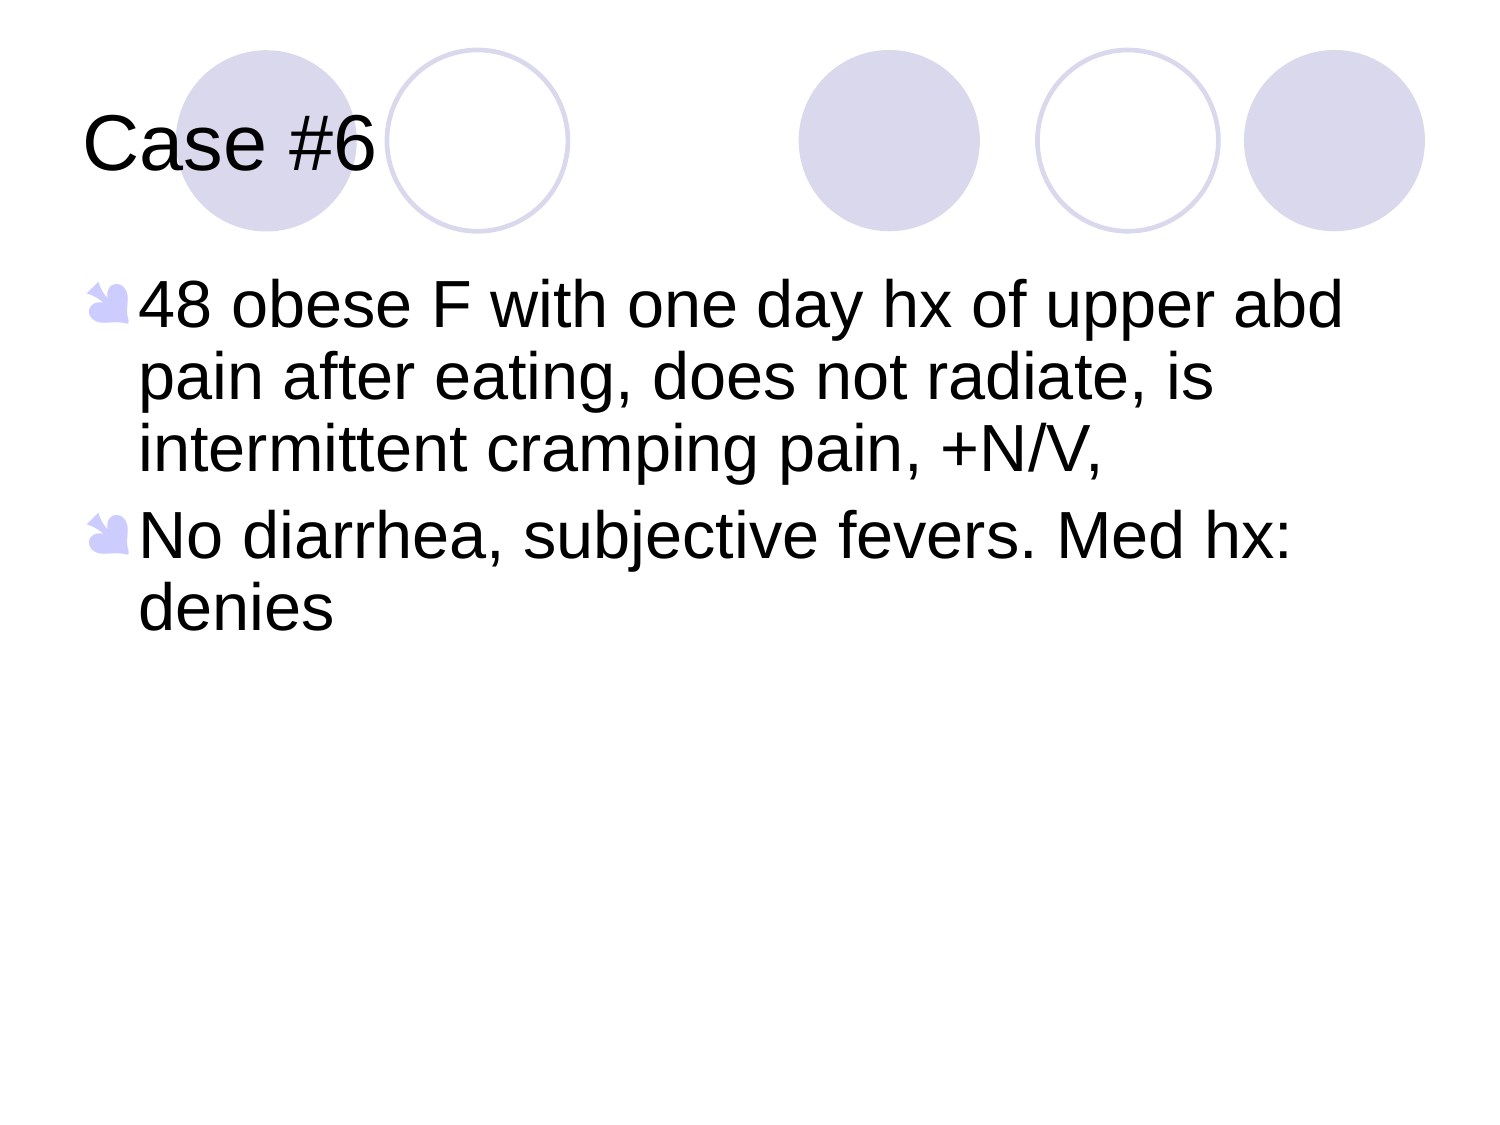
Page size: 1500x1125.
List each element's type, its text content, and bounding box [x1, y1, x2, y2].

list 48 obese F with one day hx of upper abd pain after eating, does not radiate, is intermittent cramping pain, +N/V, No diarrhea, subjective fevers. Med hx: denies [74, 261, 1426, 1007]
title Case #6 [74, 44, 1426, 234]
